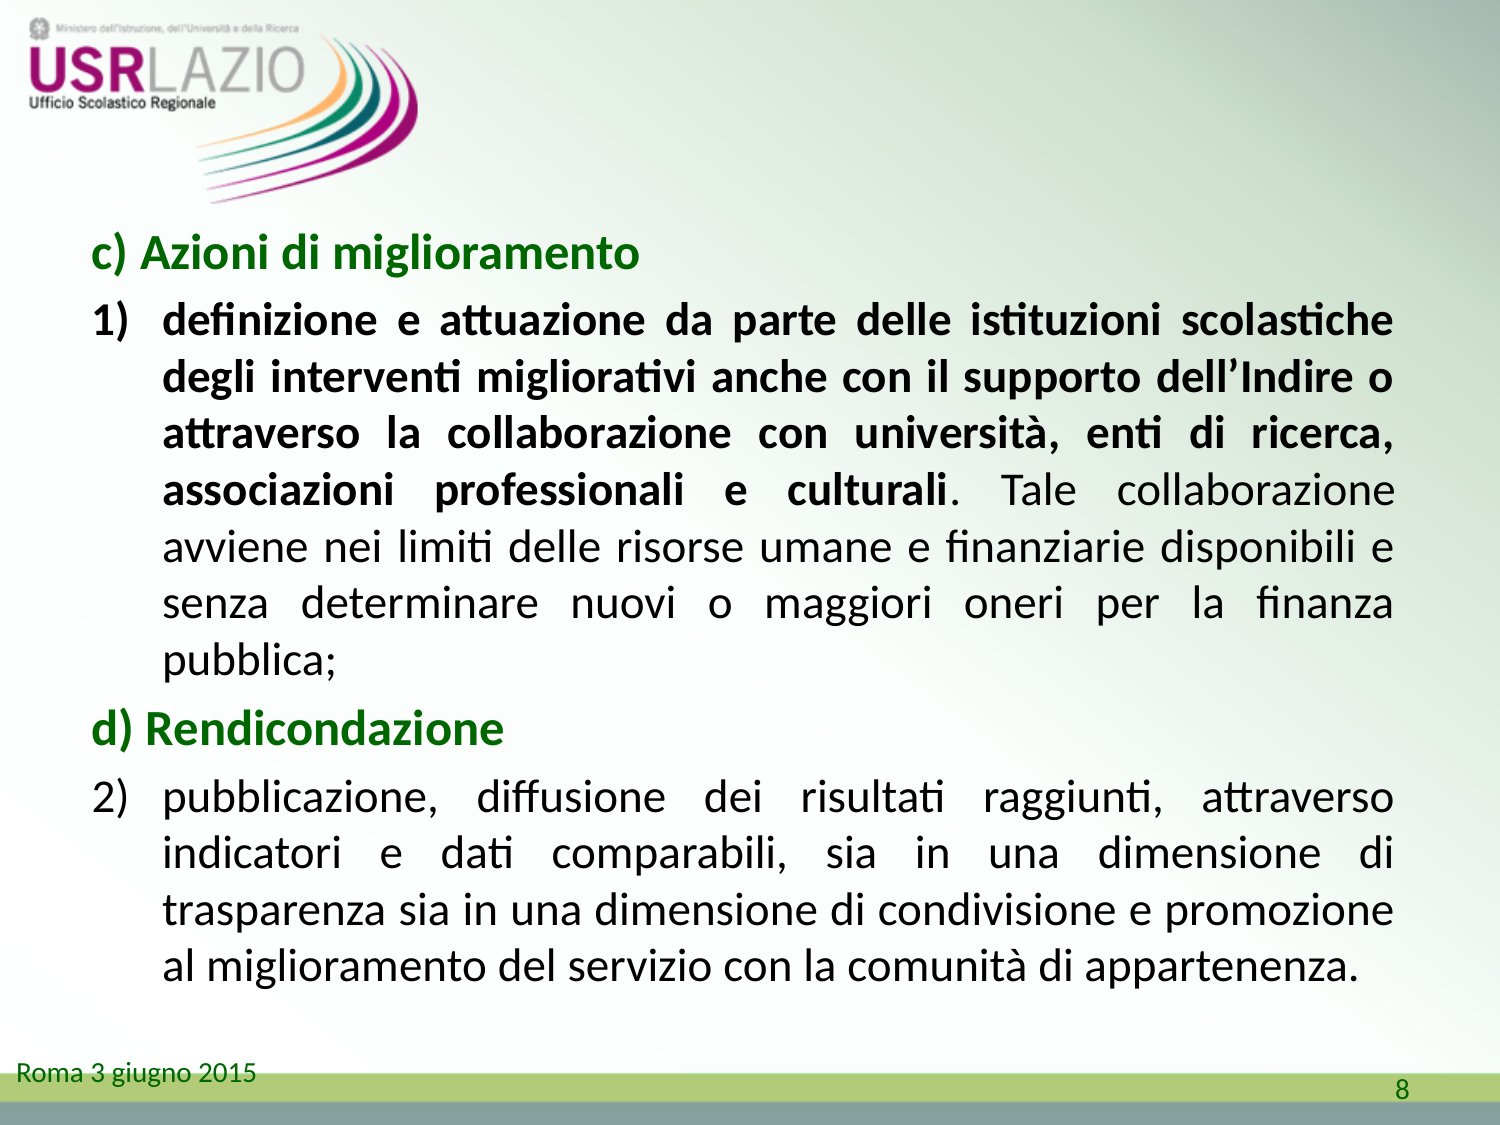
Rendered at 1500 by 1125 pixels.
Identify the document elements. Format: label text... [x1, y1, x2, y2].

footer Roma 3 giugno 2015 [0, 1058, 475, 1119]
slide_number 8 [1074, 1057, 1425, 1118]
picture [0, 0, 1500, 1125]
subtitle c) Azioni di miglioramento definizione e attuazione da parte delle istituzioni scolastiche degli interventi migliorativi anche con il supporto dell’Indire o attraverso la collaborazione con università, enti di ricerca, associazioni professionali e culturali. Tale collaborazione avviene nei limiti delle risorse umane e finanziarie disponibili e senza determinare nuovi o maggiori oneri per la finanza pubblica; d) Rendicondazione pubblicazione, diffusione dei risultati raggiunti, attraverso indicatori e dati comparabili, sia in una dimensione di trasparenza sia in una dimensione di condivisione e promozione al miglioramento del servizio con la comunità di appartenenza. [76, 211, 1412, 1059]
